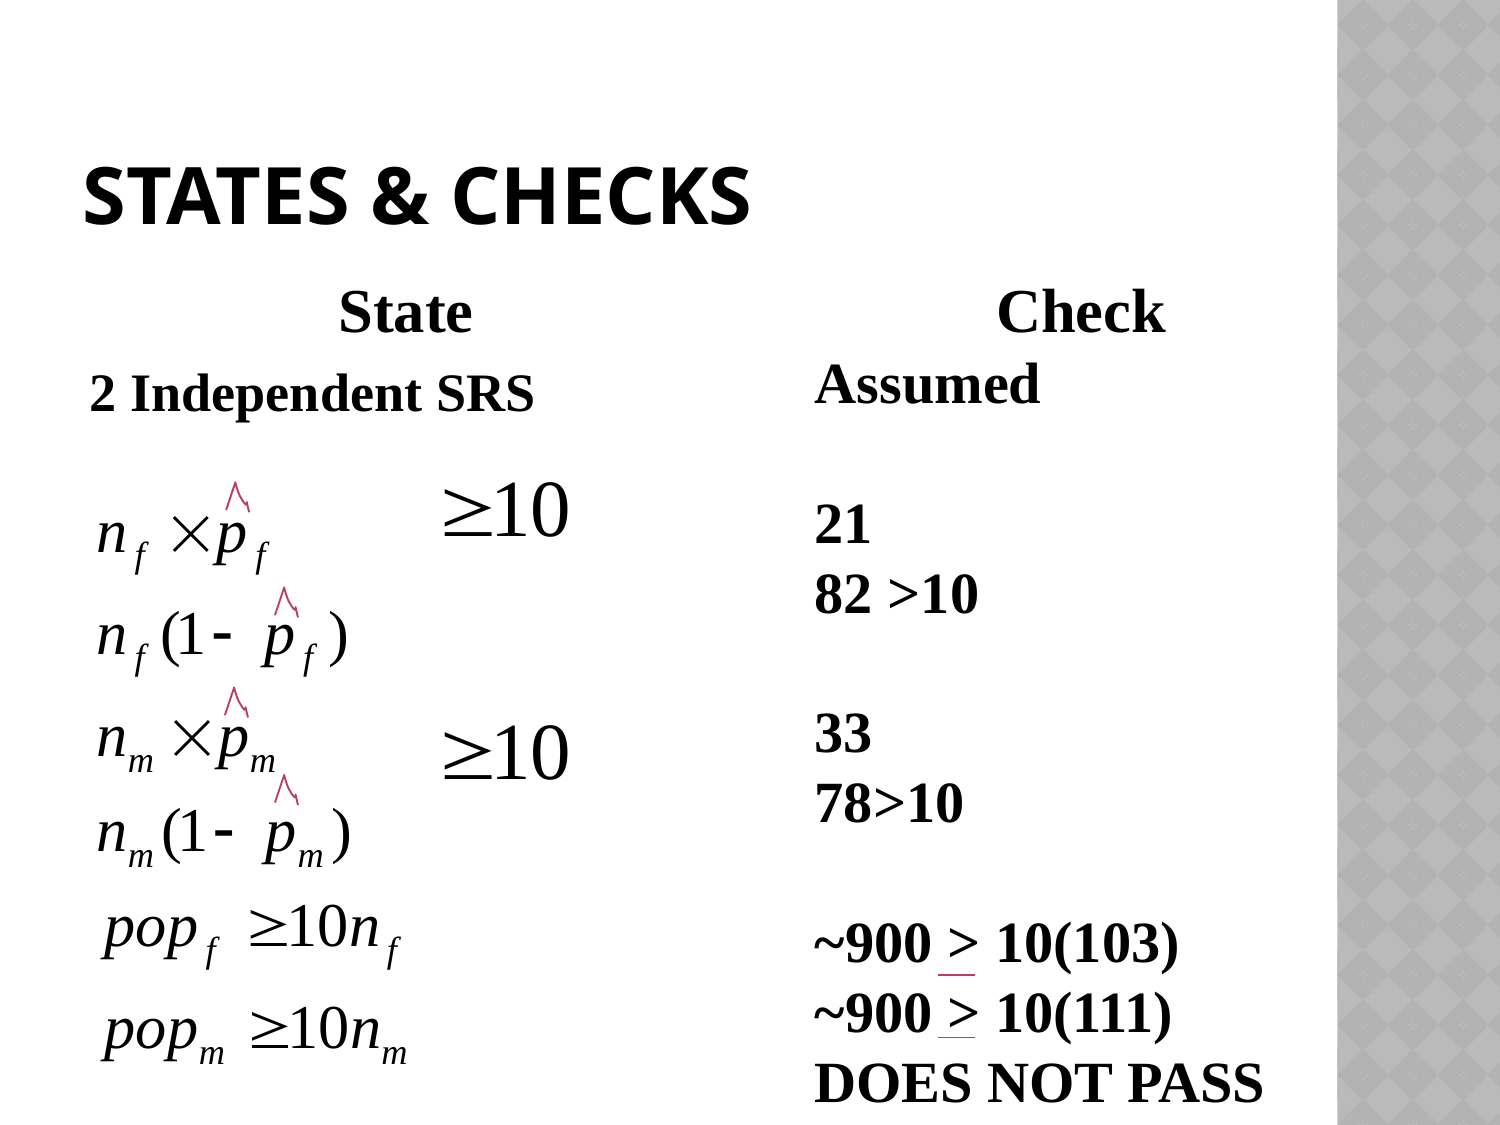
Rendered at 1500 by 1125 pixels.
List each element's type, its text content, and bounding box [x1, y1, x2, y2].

list State 2 Independent SRS [75, 262, 738, 1050]
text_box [424, 462, 588, 801]
text_box [231, 481, 239, 491]
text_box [87, 493, 426, 1076]
title States & checks [75, 52, 1263, 240]
text_box Check Assumed 21 82 >10 33 78>10 ~900 > 10(103) ~900 > 10(111) DOES NOT PASS [800, 262, 1363, 1125]
